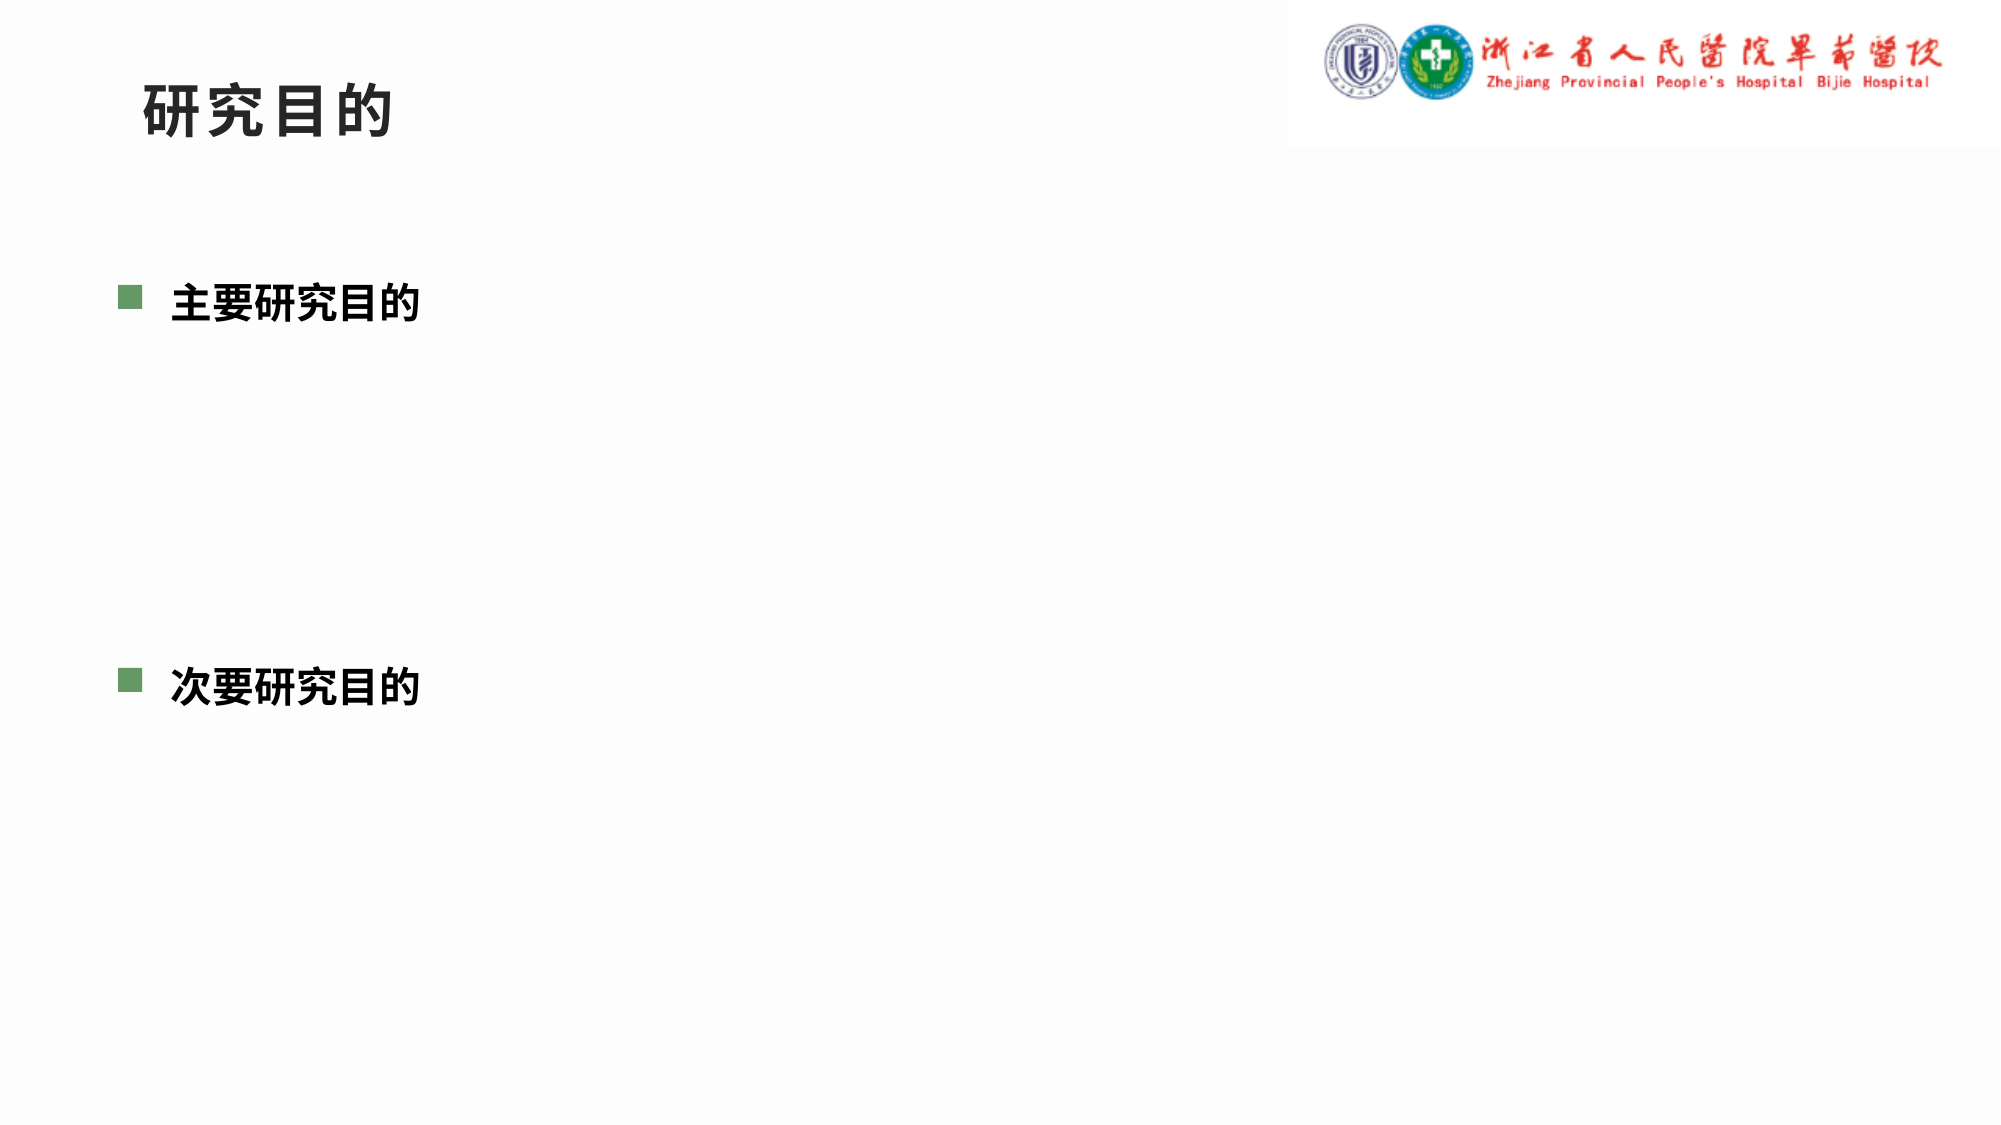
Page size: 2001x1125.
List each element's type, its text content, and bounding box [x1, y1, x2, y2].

text_box 主要研究目的 次要研究目的 [99, 244, 1900, 887]
text_box 研究目的 [127, 32, 689, 186]
picture [1287, 0, 2000, 147]
